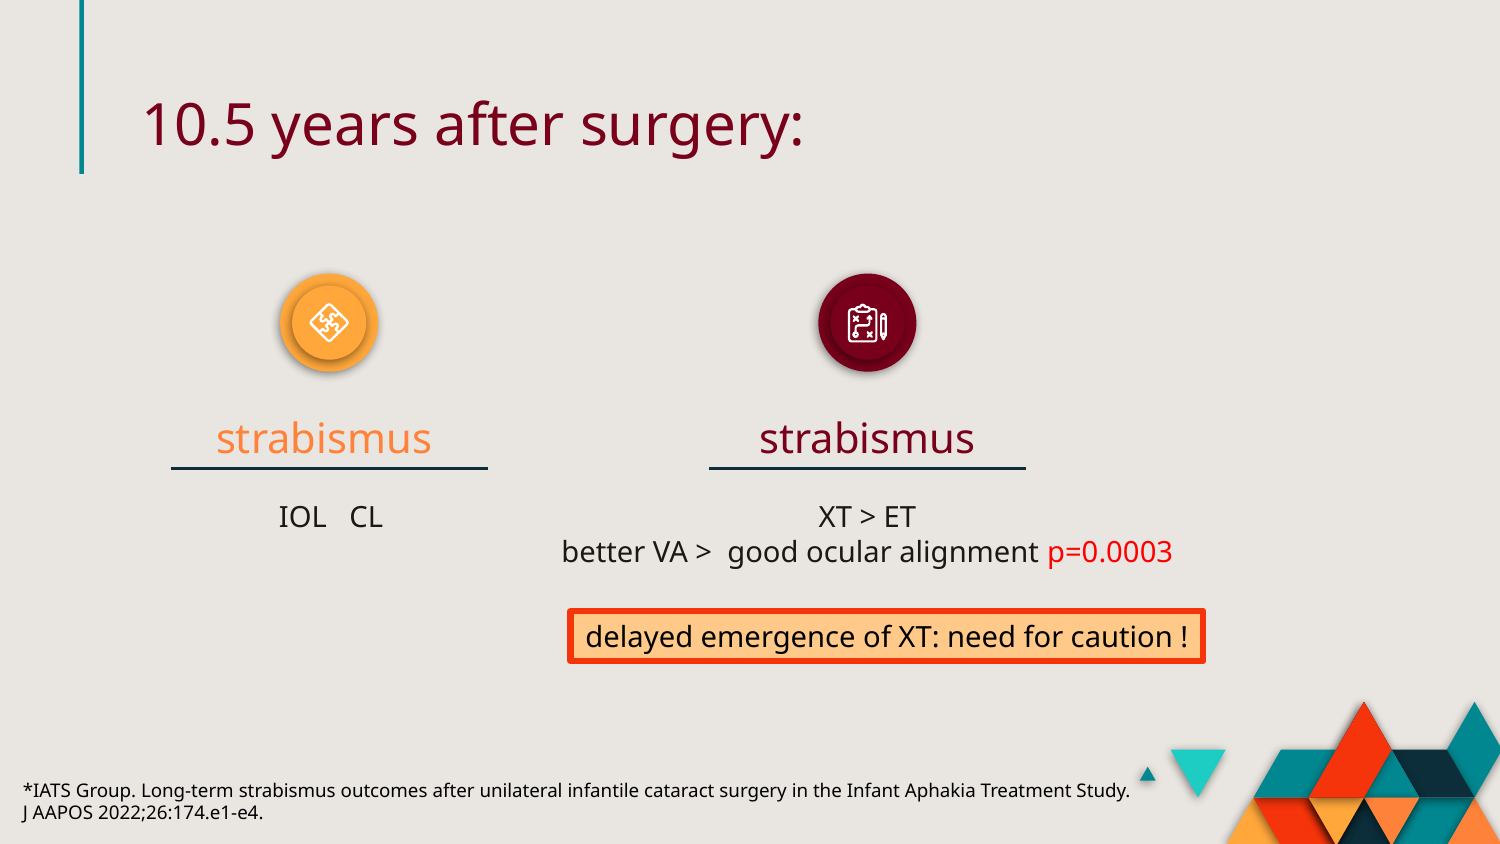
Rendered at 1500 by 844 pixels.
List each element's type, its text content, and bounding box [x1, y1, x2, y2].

title 10.5 years after surgery: [126, 76, 1475, 172]
subtitle strabismus [681, 382, 1053, 477]
subtitle strabismus [112, 382, 536, 477]
subtitle XT > ET better VA > good ocular alignment p=0.0003 [540, 483, 1195, 533]
text_box *IATS Group. Long-term strabismus outcomes after unilateral infantile cataract surgery in the Infant Aphakia Treatment Study. J AAPOS 2022;26:174.e1-e4. [8, 770, 1144, 831]
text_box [818, 273, 917, 372]
text_box delayed emergence of XT: need for caution ! [570, 611, 1204, 661]
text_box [279, 273, 379, 372]
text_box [847, 303, 888, 343]
